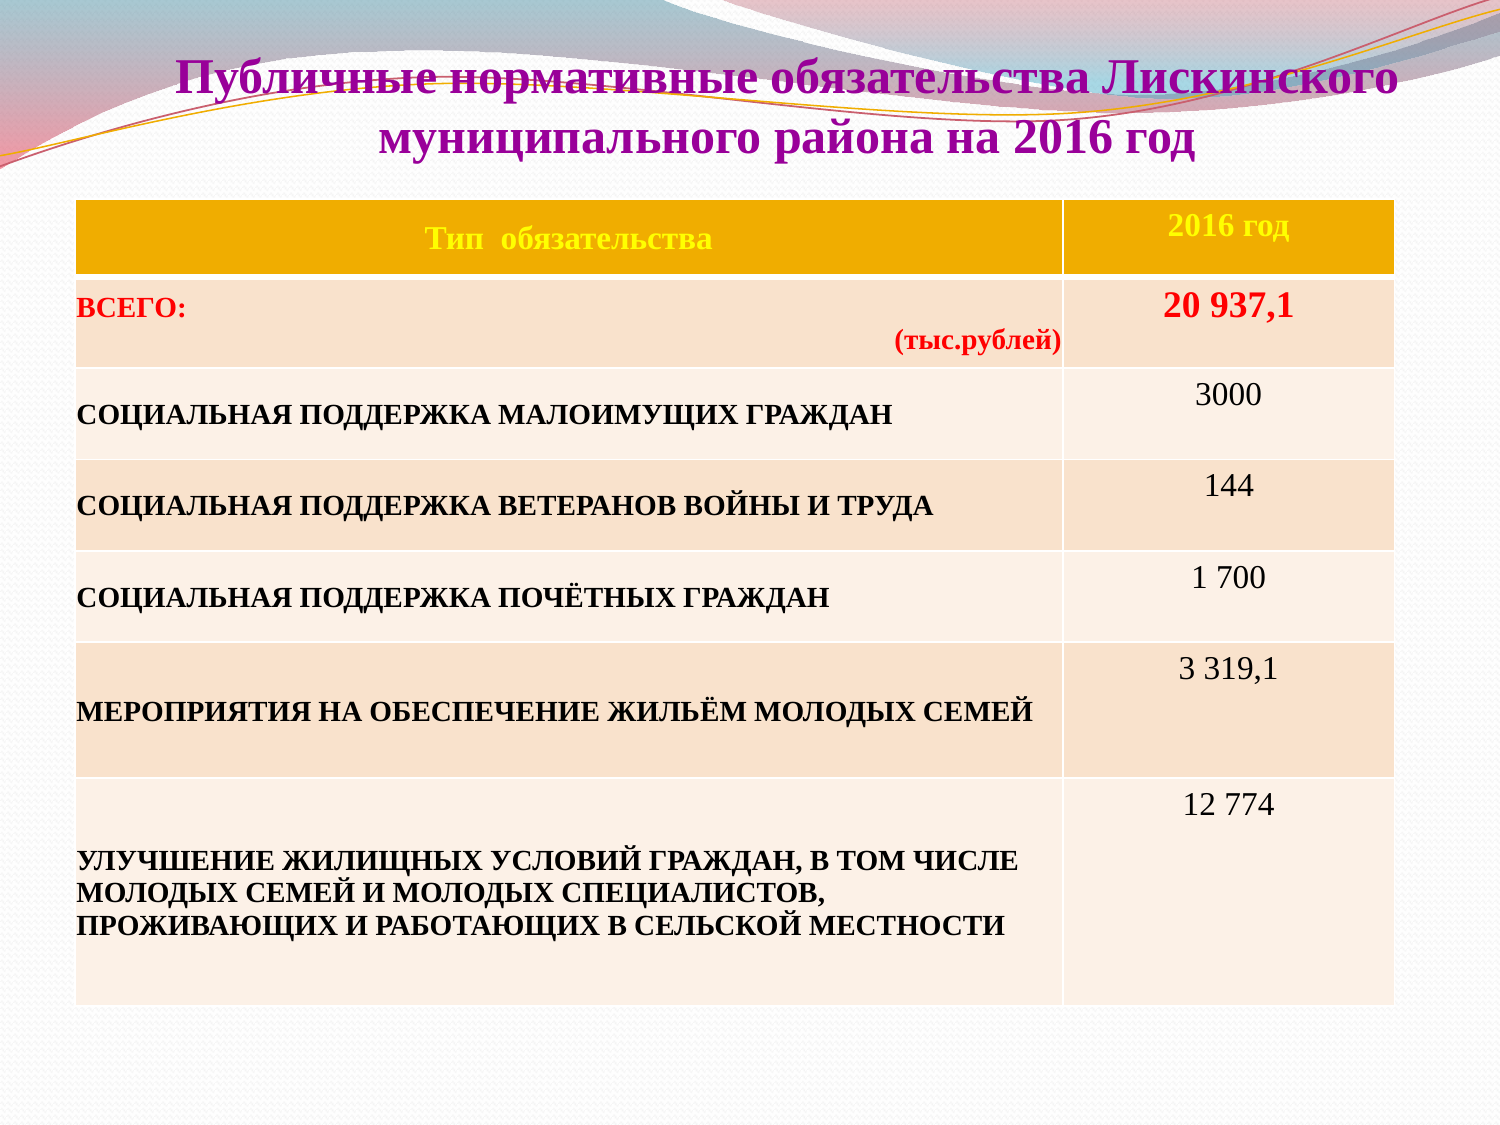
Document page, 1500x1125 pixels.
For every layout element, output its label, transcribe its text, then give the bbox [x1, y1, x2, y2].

table_header Тип обязательства [76, 200, 1062, 274]
title Публичные нормативные обязательства Лискинского муниципального района на 2016 год [75, 35, 1500, 164]
table_cell 3 319,1 [1064, 643, 1394, 777]
table_cell 1 700 [1064, 552, 1394, 641]
table_cell 144 [1064, 460, 1394, 550]
table_cell СОЦИАЛЬНАЯ ПОДДЕРЖКА ВЕТЕРАНОВ ВОЙНЫ И ТРУДА [76, 460, 1062, 550]
table_cell 20 937,1 [1064, 280, 1394, 367]
table_cell СОЦИАЛЬНАЯ ПОДДЕРЖКА ПОЧЁТНЫХ ГРАЖДАН [76, 552, 1062, 641]
table_cell 3000 [1064, 369, 1394, 459]
table_header 2016 год [1064, 200, 1394, 274]
table_cell СОЦИАЛЬНАЯ ПОДДЕРЖКА МАЛОИМУЩИХ ГРАЖДАН [76, 369, 1062, 459]
table_cell 12 774 [1064, 779, 1394, 1005]
table_cell МЕРОПРИЯТИЯ НА ОБЕСПЕЧЕНИЕ ЖИЛЬЁМ МОЛОДЫХ СЕМЕЙ [76, 643, 1062, 777]
table_cell ВСЕГО: (тыс.рублей) [76, 280, 1062, 367]
table_cell УЛУЧШЕНИЕ ЖИЛИЩНЫХ УСЛОВИЙ ГРАЖДАН, В ТОМ ЧИСЛЕ МОЛОДЫХ СЕМЕЙ И МОЛОДЫХ СПЕЦИАЛИСТОВ, ПРОЖИВАЮЩИХ И РАБОТАЮЩИХ В СЕЛЬСКОЙ МЕСТНОСТИ [76, 779, 1062, 1005]
